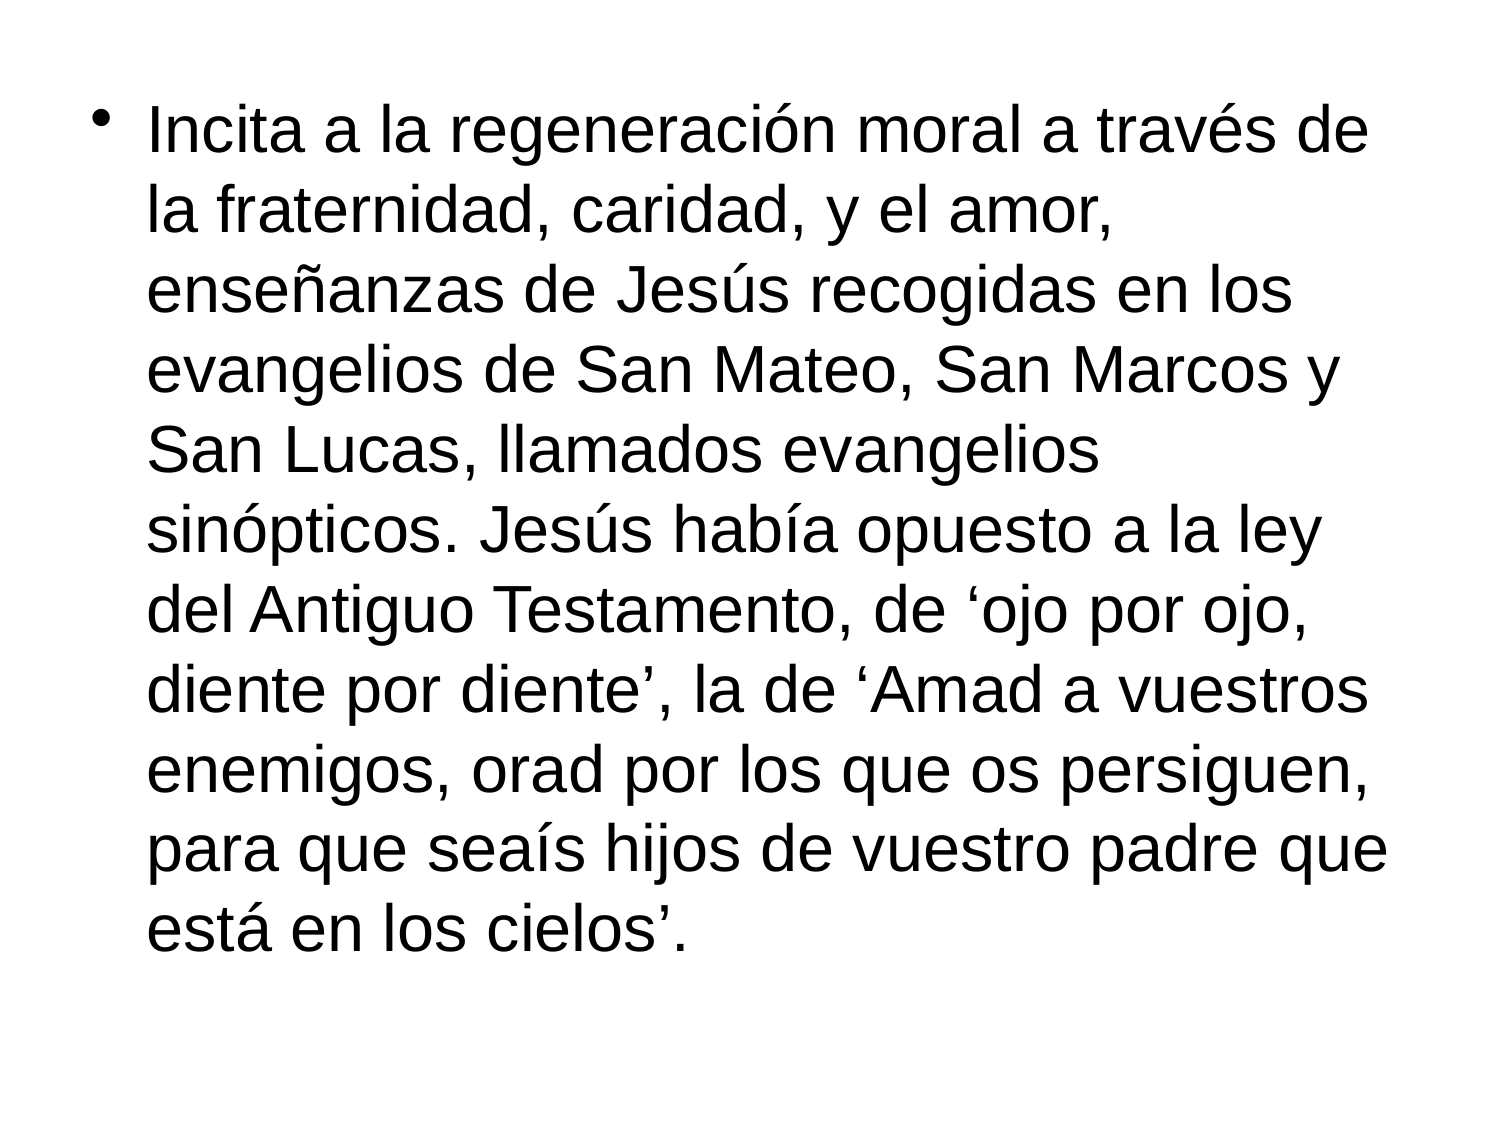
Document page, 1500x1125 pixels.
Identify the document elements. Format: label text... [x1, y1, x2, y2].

list Incita a la regeneración moral a través de la fraternidad, caridad, y el amor, enseñanzas de Jesús recogidas en los evangelios de San Mateo, San Marcos y San Lucas, llamados evangelios sinópticos. Jesús había opuesto a la ley del Antiguo Testamento, de ‘ojo por ojo, diente por diente’, la de ‘Amad a vuestros enemigos, orad por los que os persiguen, para que seaís hijos de vuestro padre que está en los cielos’. [74, 77, 1426, 1059]
